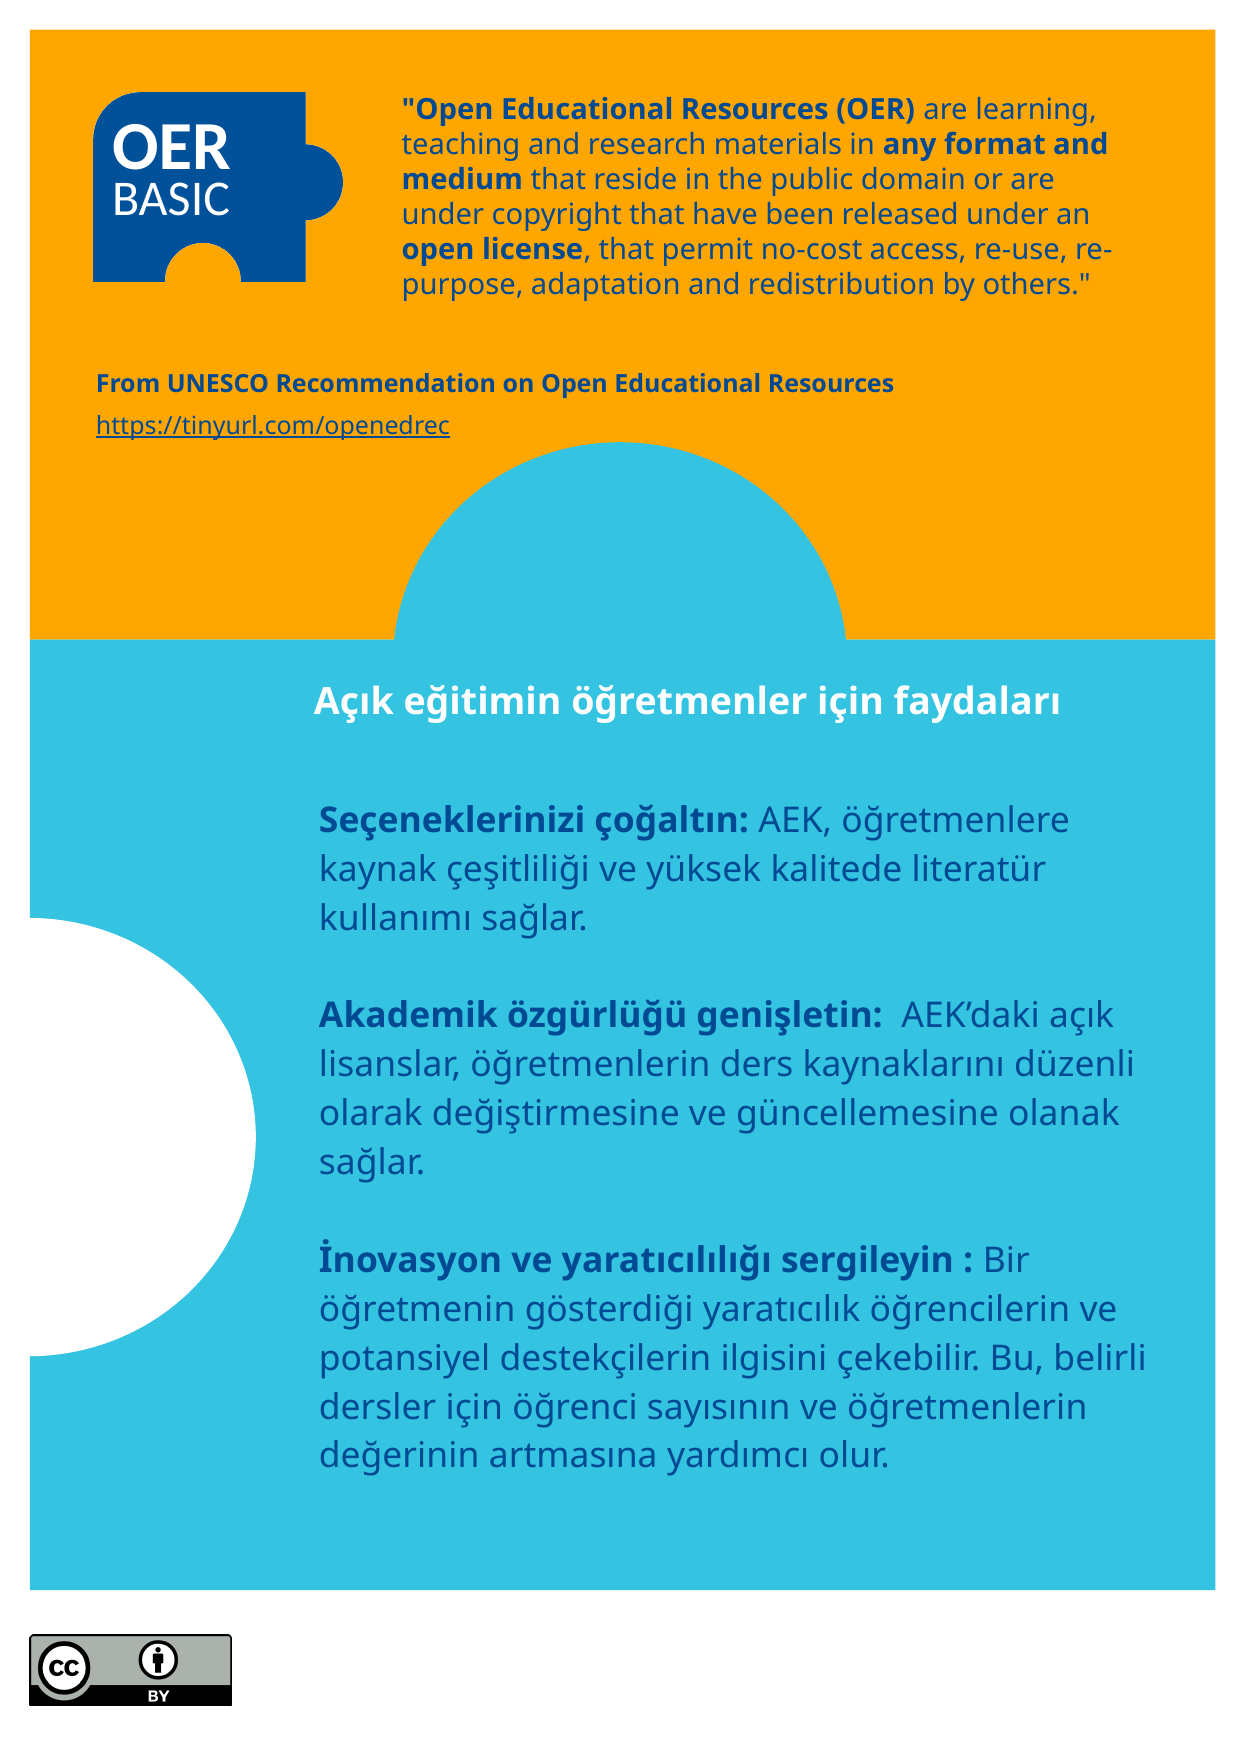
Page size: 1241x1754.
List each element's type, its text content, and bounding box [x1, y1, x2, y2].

text_box Seçeneklerinizi çoğaltın: AEK, öğretmenlere kaynak çeşitliliği ve yüksek kalitede literatür kullanımı sağlar. Akademik özgürlüğü genişletin: AEK’daki açık lisanslar, öğretmenlerin ders kaynaklarını düzenli olarak değiştirmesine ve güncellemesine olanak sağlar. İnovasyon ve yaratıcılılığı sergileyin : Bir öğretmenin gösterdiği yaratıcılık öğrencilerin ve potansiyel destekçilerin ilgisini çekebilir. Bu, belirli dersler için öğrenci sayısının ve öğretmenlerin değerinin artmasına yardımcı olur. [303, 787, 1171, 1533]
text_box [393, 453, 848, 661]
text_box From UNESCO Recommendation on Open Educational Resources https://tinyurl.com/openedrec [80, 365, 1241, 453]
text_box [0, 917, 256, 1357]
text_box Açık eğitimin öğretmenler için faydaları [299, 661, 1186, 787]
text_box [29, 639, 1216, 1591]
picture [93, 92, 343, 282]
picture [29, 1634, 233, 1706]
text_box [29, 29, 1216, 639]
text_box "Open Educational Resources (OER) are learning, teaching and research materials in any format and medium that reside in the public domain or are under copyright that have been released under an open license, that permit no-cost access, re-use, re-purpose, adaptation and redistribution by others." [386, 75, 1147, 316]
